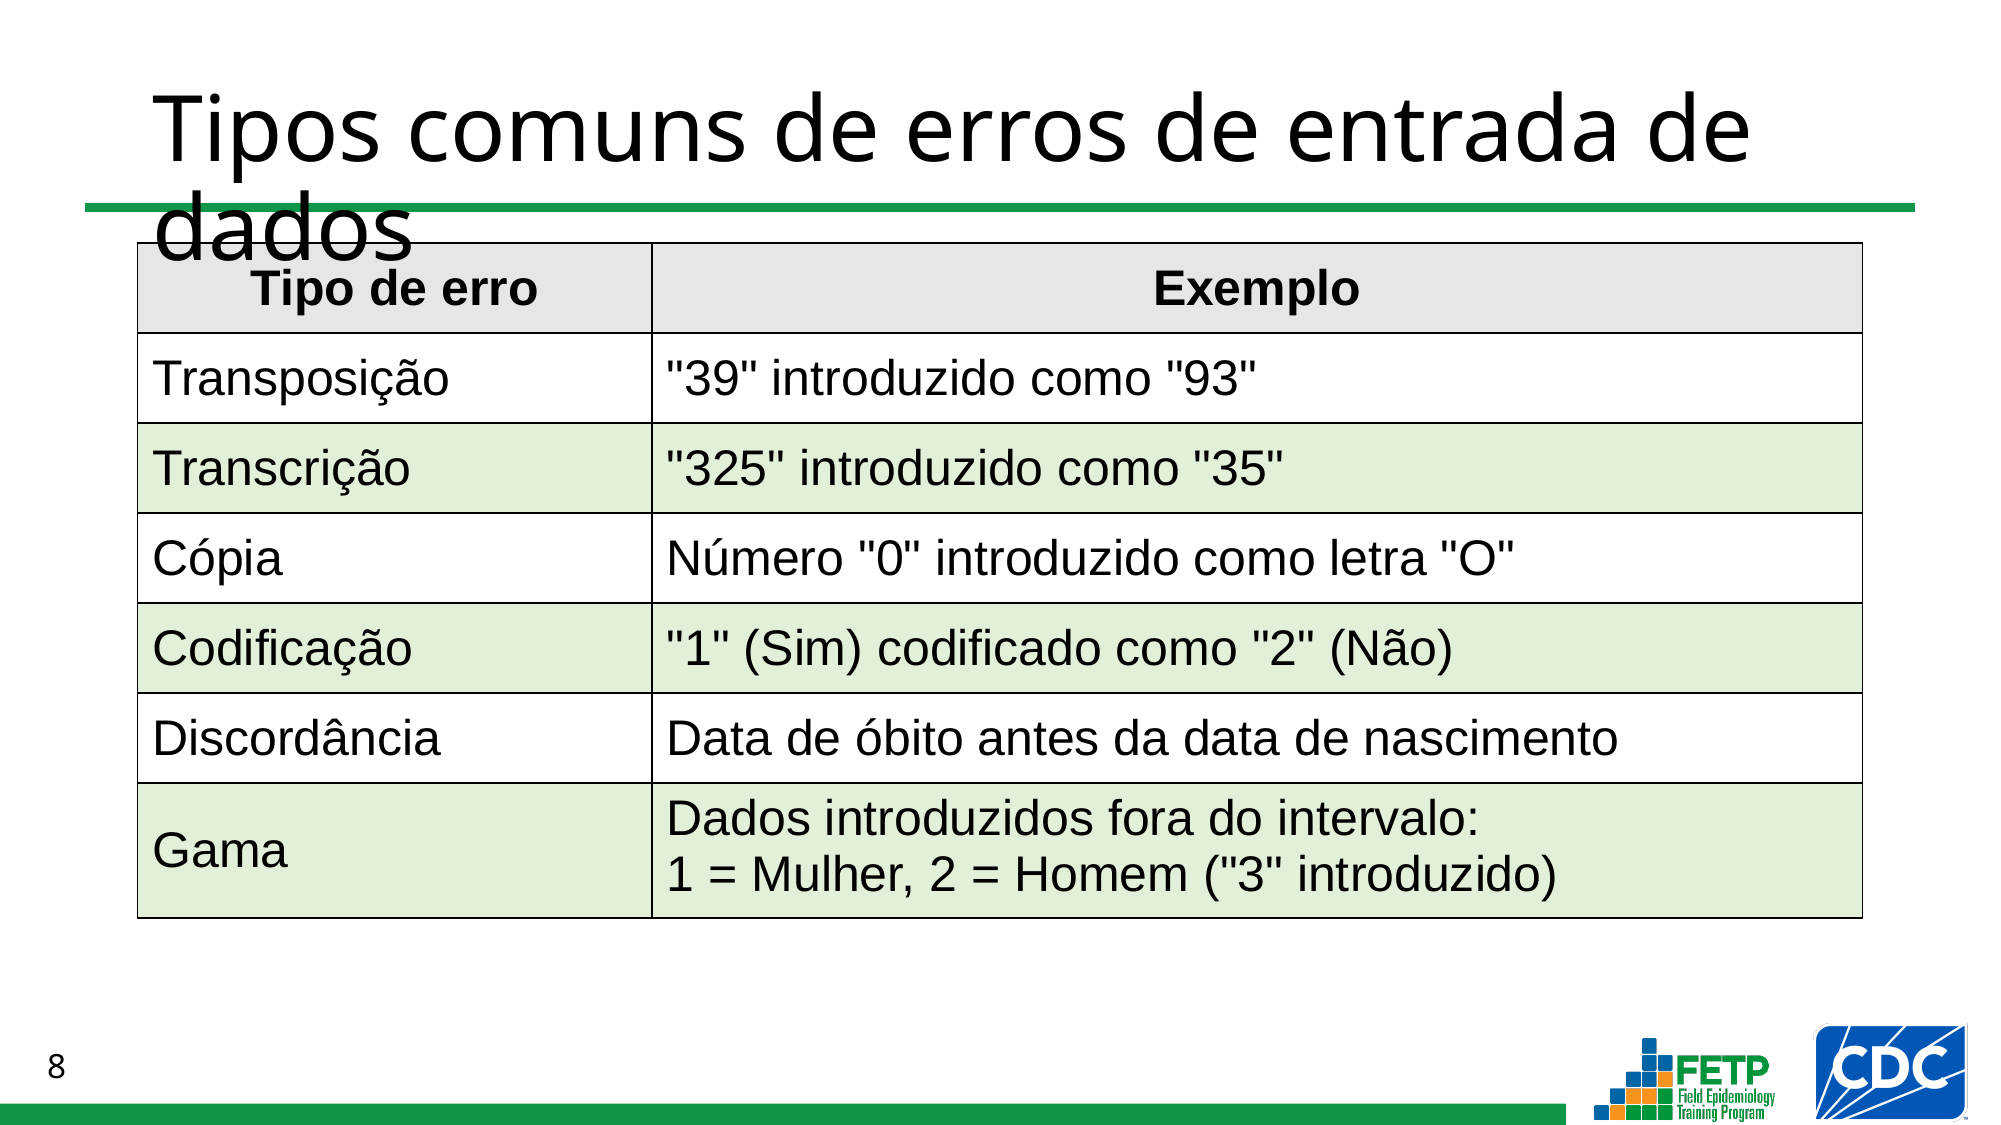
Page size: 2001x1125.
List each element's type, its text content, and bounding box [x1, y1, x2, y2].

table_cell Codificação [138, 604, 651, 692]
picture [1813, 1023, 1968, 1122]
table_cell Cópia [138, 514, 651, 602]
table_cell Data de óbito antes da data de nascimento [653, 694, 1862, 782]
table_header Exemplo [653, 244, 1862, 332]
table_cell "325" introduzido como "35" [653, 424, 1862, 512]
table_cell Transcrição [138, 424, 651, 512]
table_cell Dados introduzidos fora do intervalo: 1 = Mulher, 2 = Homem ("3" introduzido) [653, 784, 1862, 917]
picture [1594, 1038, 1775, 1122]
table_header Tipo de erro [138, 244, 651, 332]
table_cell Gama [138, 784, 651, 917]
title Tipos comuns de erros de entrada de dados [137, 75, 1945, 207]
table_cell "39" introduzido como "93" [653, 334, 1862, 422]
table_cell Discordância [138, 694, 651, 782]
table_cell "1" (Sim) codificado como "2" (Não) [653, 604, 1862, 692]
table_cell Número "0" introduzido como letra "O" [653, 514, 1862, 602]
table_cell Transposição [138, 334, 651, 422]
